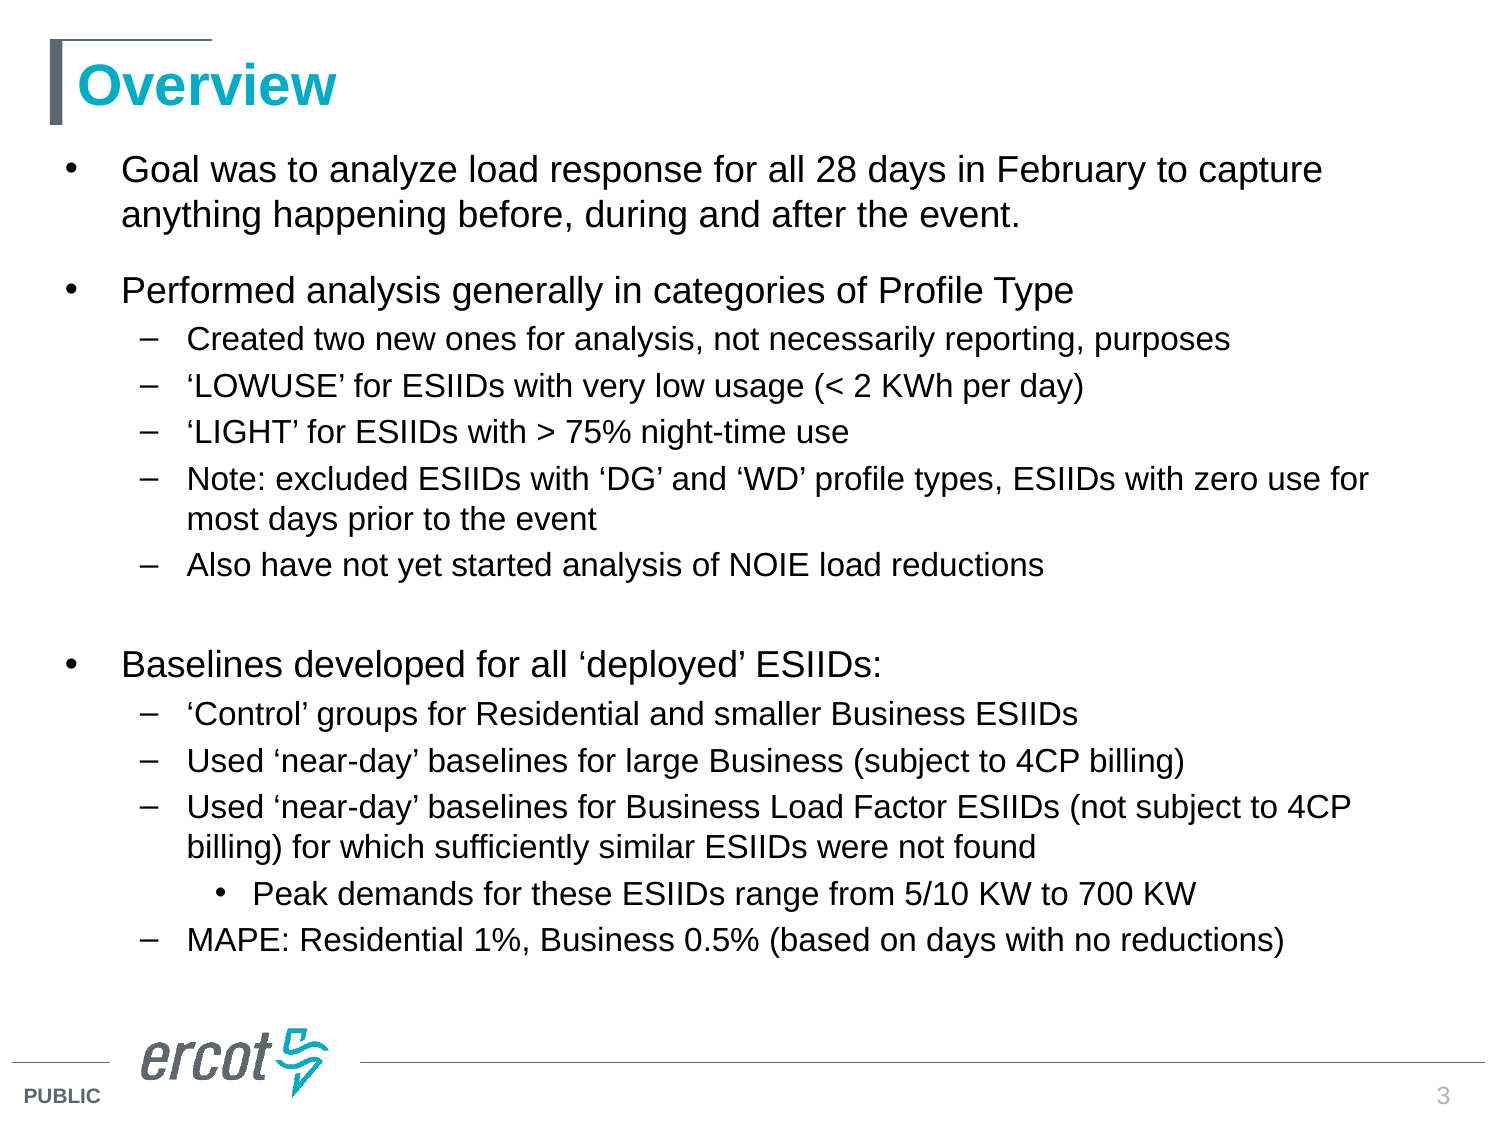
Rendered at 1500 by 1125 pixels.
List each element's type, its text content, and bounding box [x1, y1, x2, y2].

slide_number 3 [1400, 1076, 1488, 1113]
list Goal was to analyze load response for all 28 days in February to capture anything happening before, during and after the event. Performed analysis generally in categories of Profile Type Created two new ones for analysis, not necessarily reporting, purposes ‘LOWUSE’ for ESIIDs with very low usage (< 2 KWh per day) ‘LIGHT’ for ESIIDs with > 75% night-time use Note: excluded ESIIDs with ‘DG’ and ‘WD’ profile types, ESIIDs with zero use for most days prior to the event Also have not yet started analysis of NOIE load reductions Baselines developed for all ‘deployed’ ESIIDs: ‘Control’ groups for Residential and smaller Business ESIIDs Used ‘near-day’ baselines for large Business (subject to 4CP billing) Used ‘near-day’ baselines for Business Load Factor ESIIDs (not subject to 4CP billing) for which sufficiently similar ESIIDs were not found Peak demands for these ESIIDs range from 5/10 KW to 700 KW MAPE: Residential 1%, Business 0.5% (based on days with no reductions) [50, 137, 1450, 967]
title Overview [62, 39, 1450, 125]
picture [137, 1024, 332, 1100]
